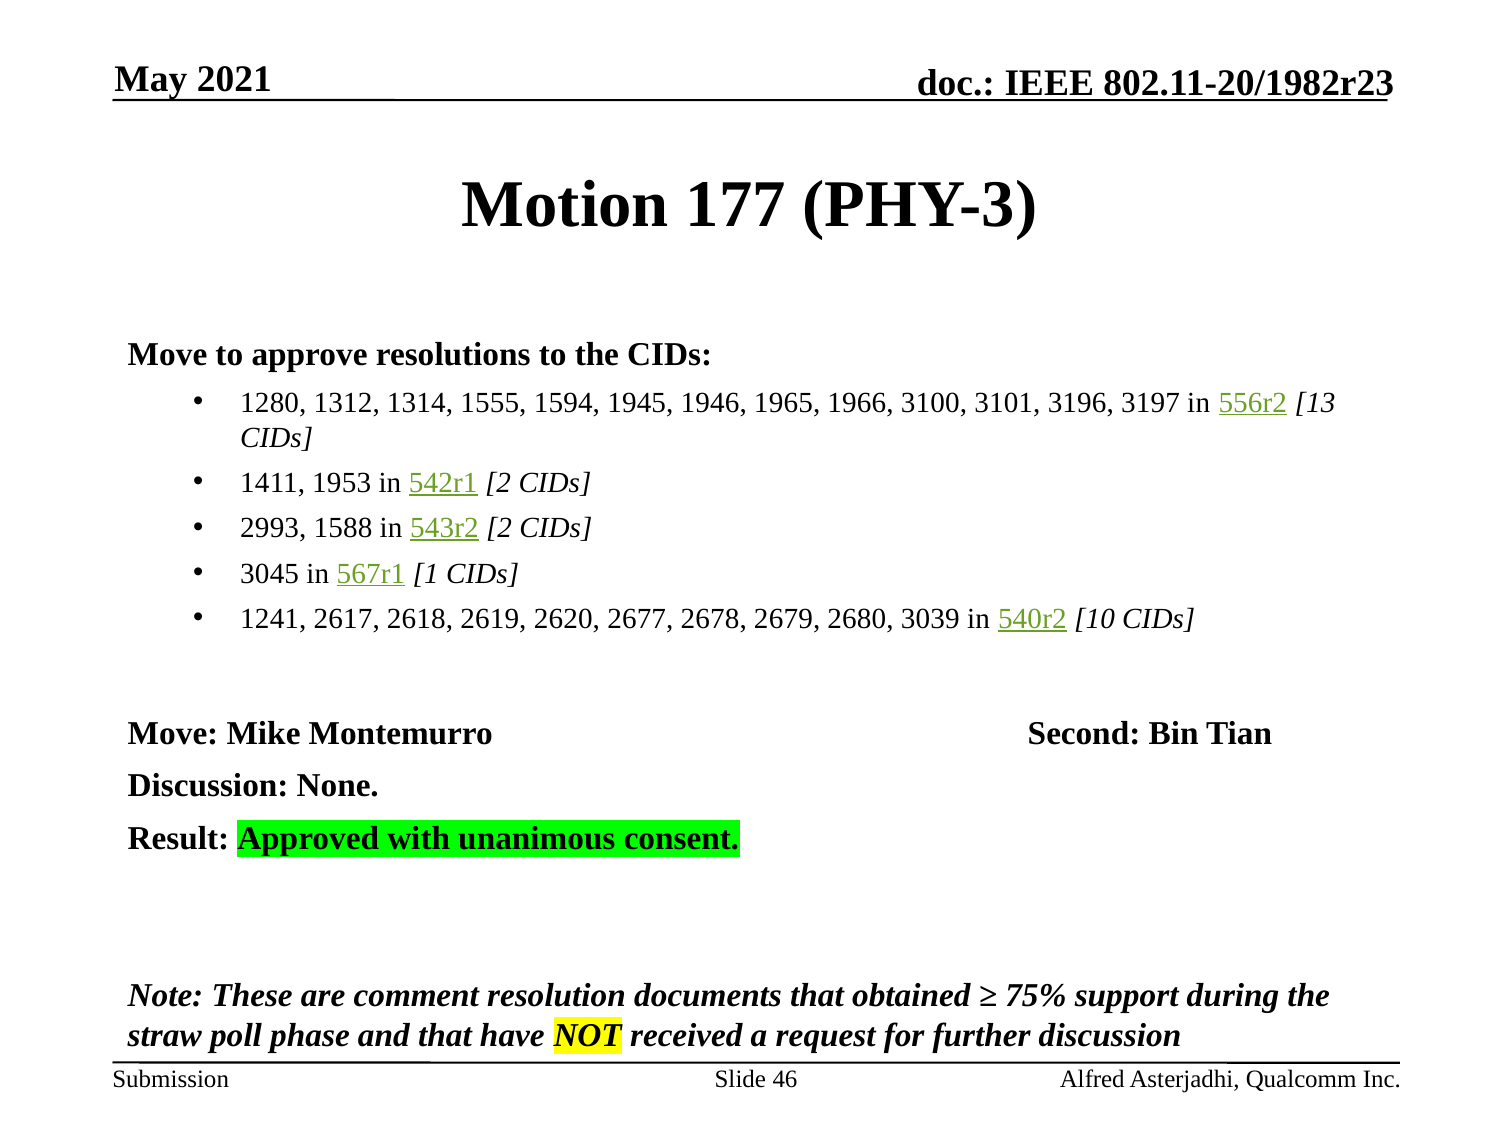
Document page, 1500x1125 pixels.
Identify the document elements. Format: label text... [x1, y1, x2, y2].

slide_number Slide 46 [712, 1061, 800, 1123]
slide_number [114, 54, 423, 100]
list Move to approve resolutions to the CIDs: 1280, 1312, 1314, 1555, 1594, 1945, 1946, 1965, 1966, 3100, 3101, 3196, 3197 in 556r2 [13 CIDs] 1411, 1953 in 542r1 [2 CIDs] 2993, 1588 in 543r2 [2 CIDs] 3045 in 567r1 [1 CIDs] 1241, 2617, 2618, 2619, 2620, 2677, 2678, 2679, 2680, 3039 in 540r2 [10 CIDs] Move: Mike Montemurro Second: Bin Tian Discussion: None. Result: Approved with unanimous consent. Note: These are comment resolution documents that obtained ≥ 75% support during the straw poll phase and that have NOT received a request for further discussion [112, 324, 1388, 1063]
footer Alfred Asterjadhi, Qualcomm Inc. [878, 1061, 1402, 1093]
title Motion 177 (PHY-3) [112, 112, 1388, 288]
